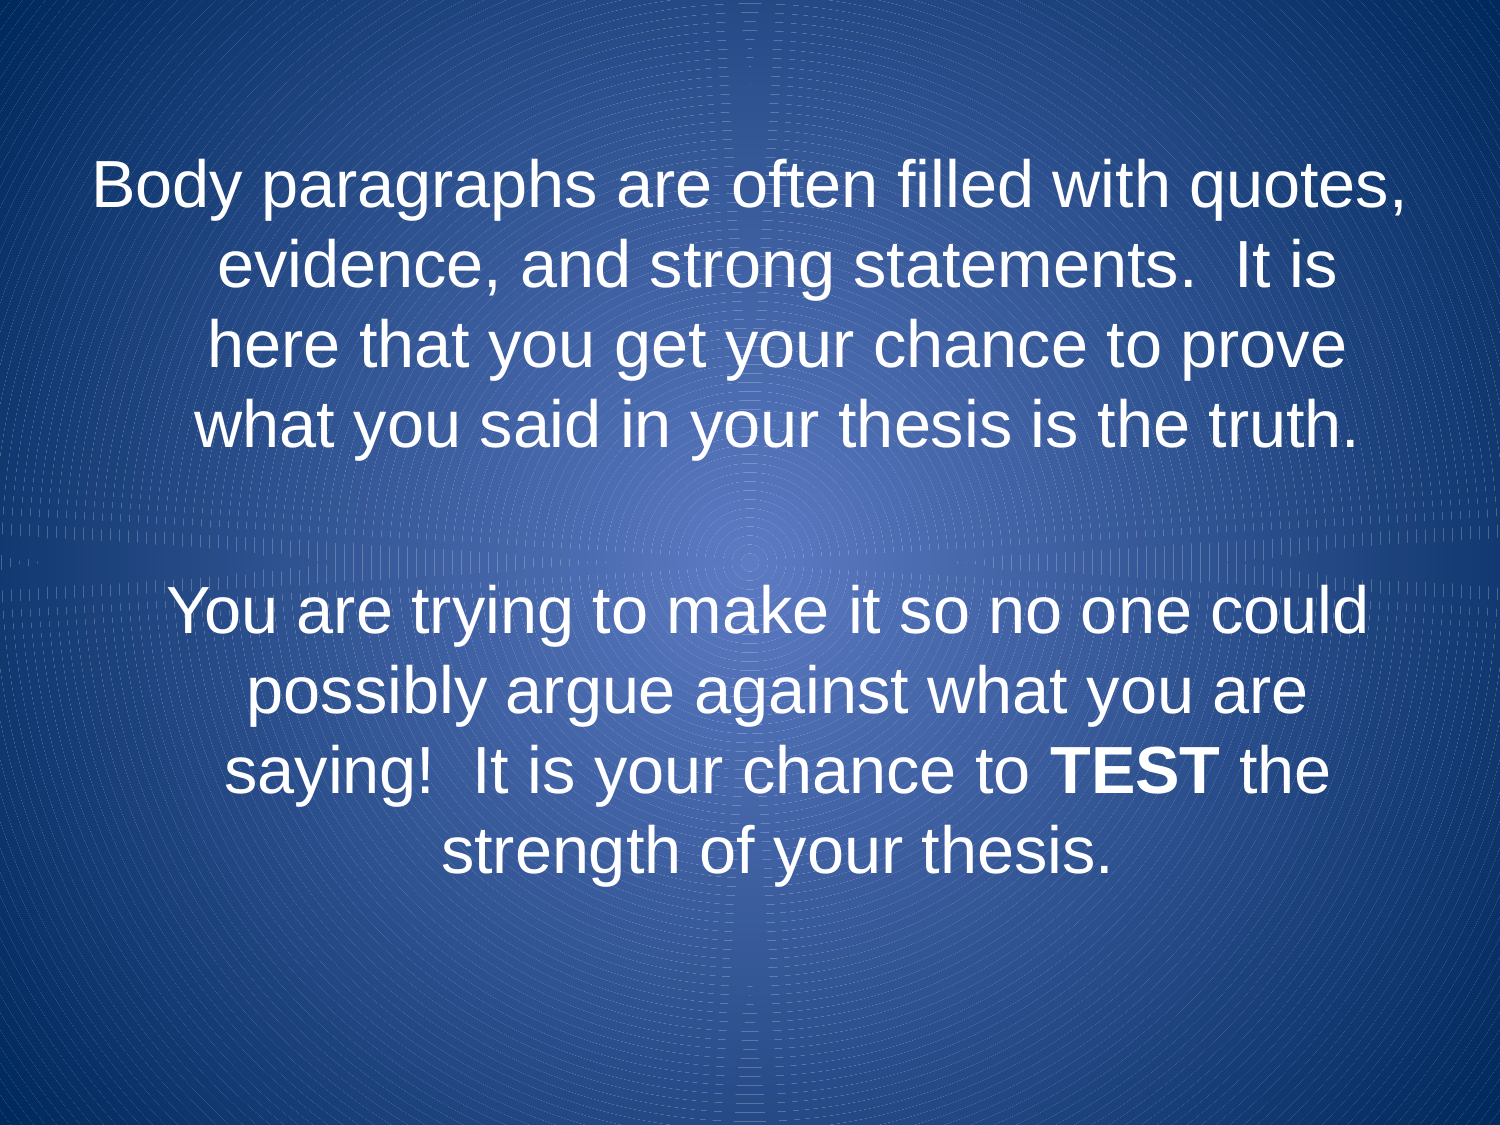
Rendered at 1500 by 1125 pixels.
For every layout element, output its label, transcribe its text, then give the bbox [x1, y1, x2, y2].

list Body paragraphs are often filled with quotes, evidence, and strong statements. It is here that you get your chance to prove what you said in your thesis is the truth. You are trying to make it so no one could possibly argue against what you are saying! It is your chance to TEST the strength of your thesis. [75, 133, 1425, 1005]
